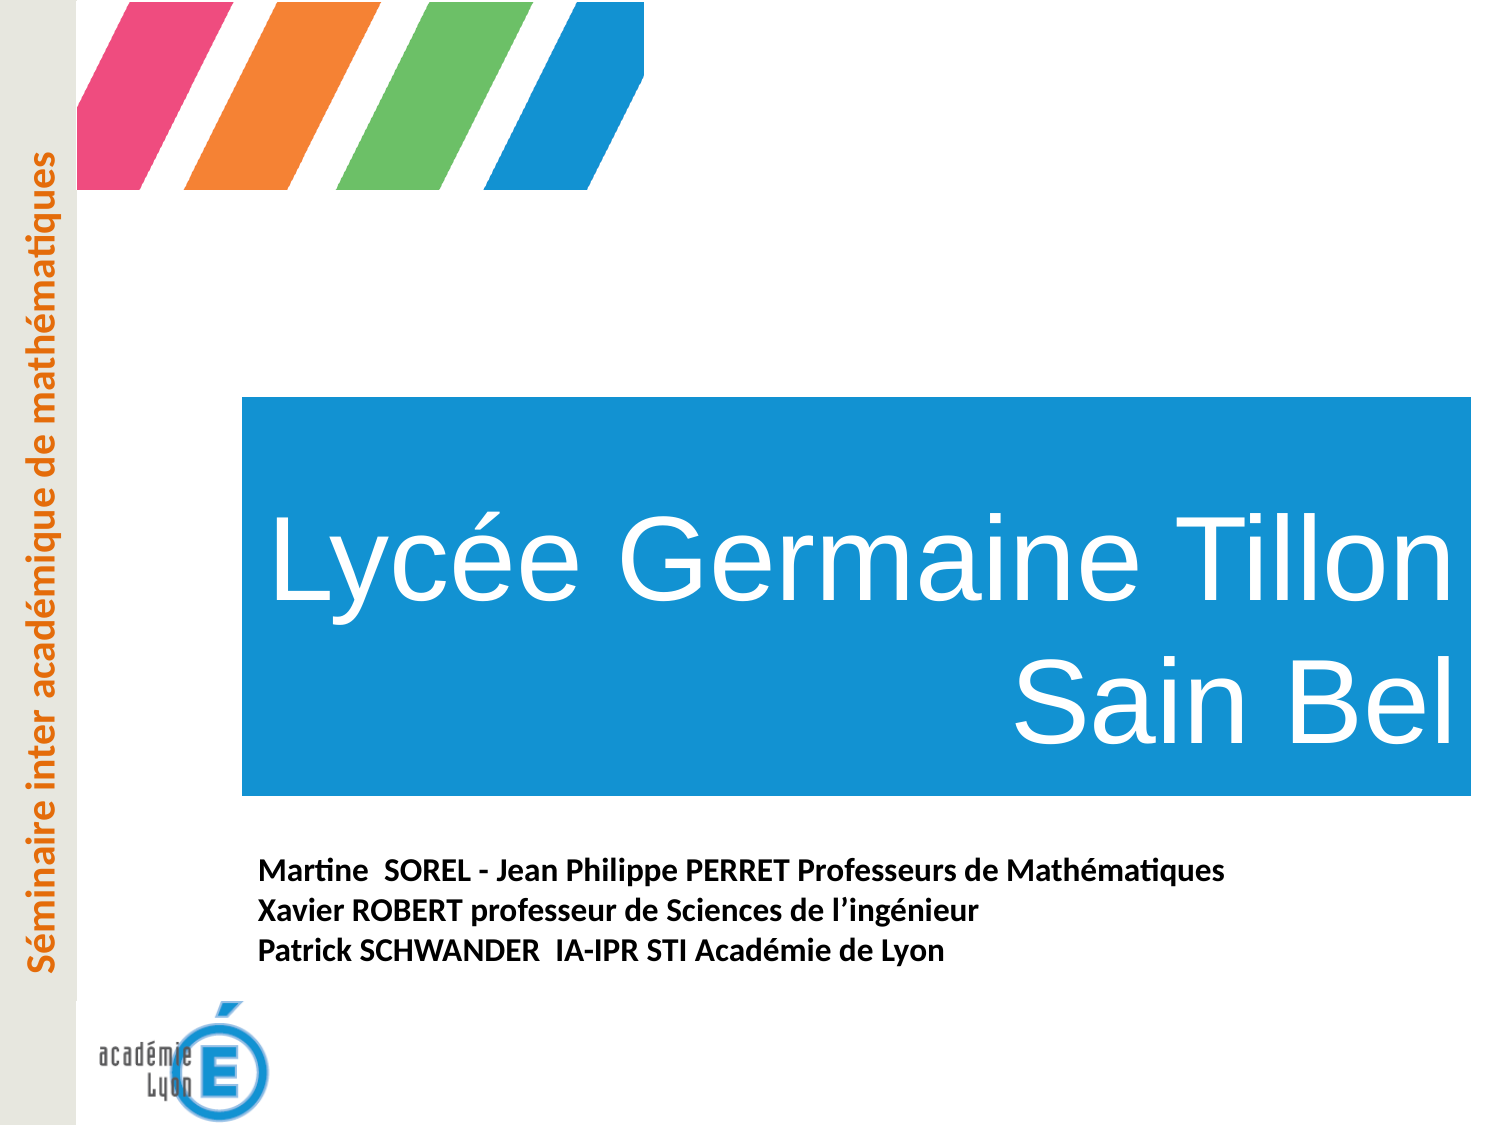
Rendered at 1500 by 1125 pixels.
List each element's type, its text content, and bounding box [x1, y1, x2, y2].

text_box Lycée Germaine Tillon Sain Bel [243, 432, 1472, 776]
picture [0, 0, 644, 1125]
text_box [243, 834, 1472, 953]
text_box Martine SOREL - Jean Philippe PERRET Professeurs de Mathématiques Xavier ROBERT professeur de Sciences de l’ingénieur Patrick SCHWANDER IA-IPR STI Académie de Lyon [243, 840, 1467, 976]
picture [242, 397, 1471, 796]
